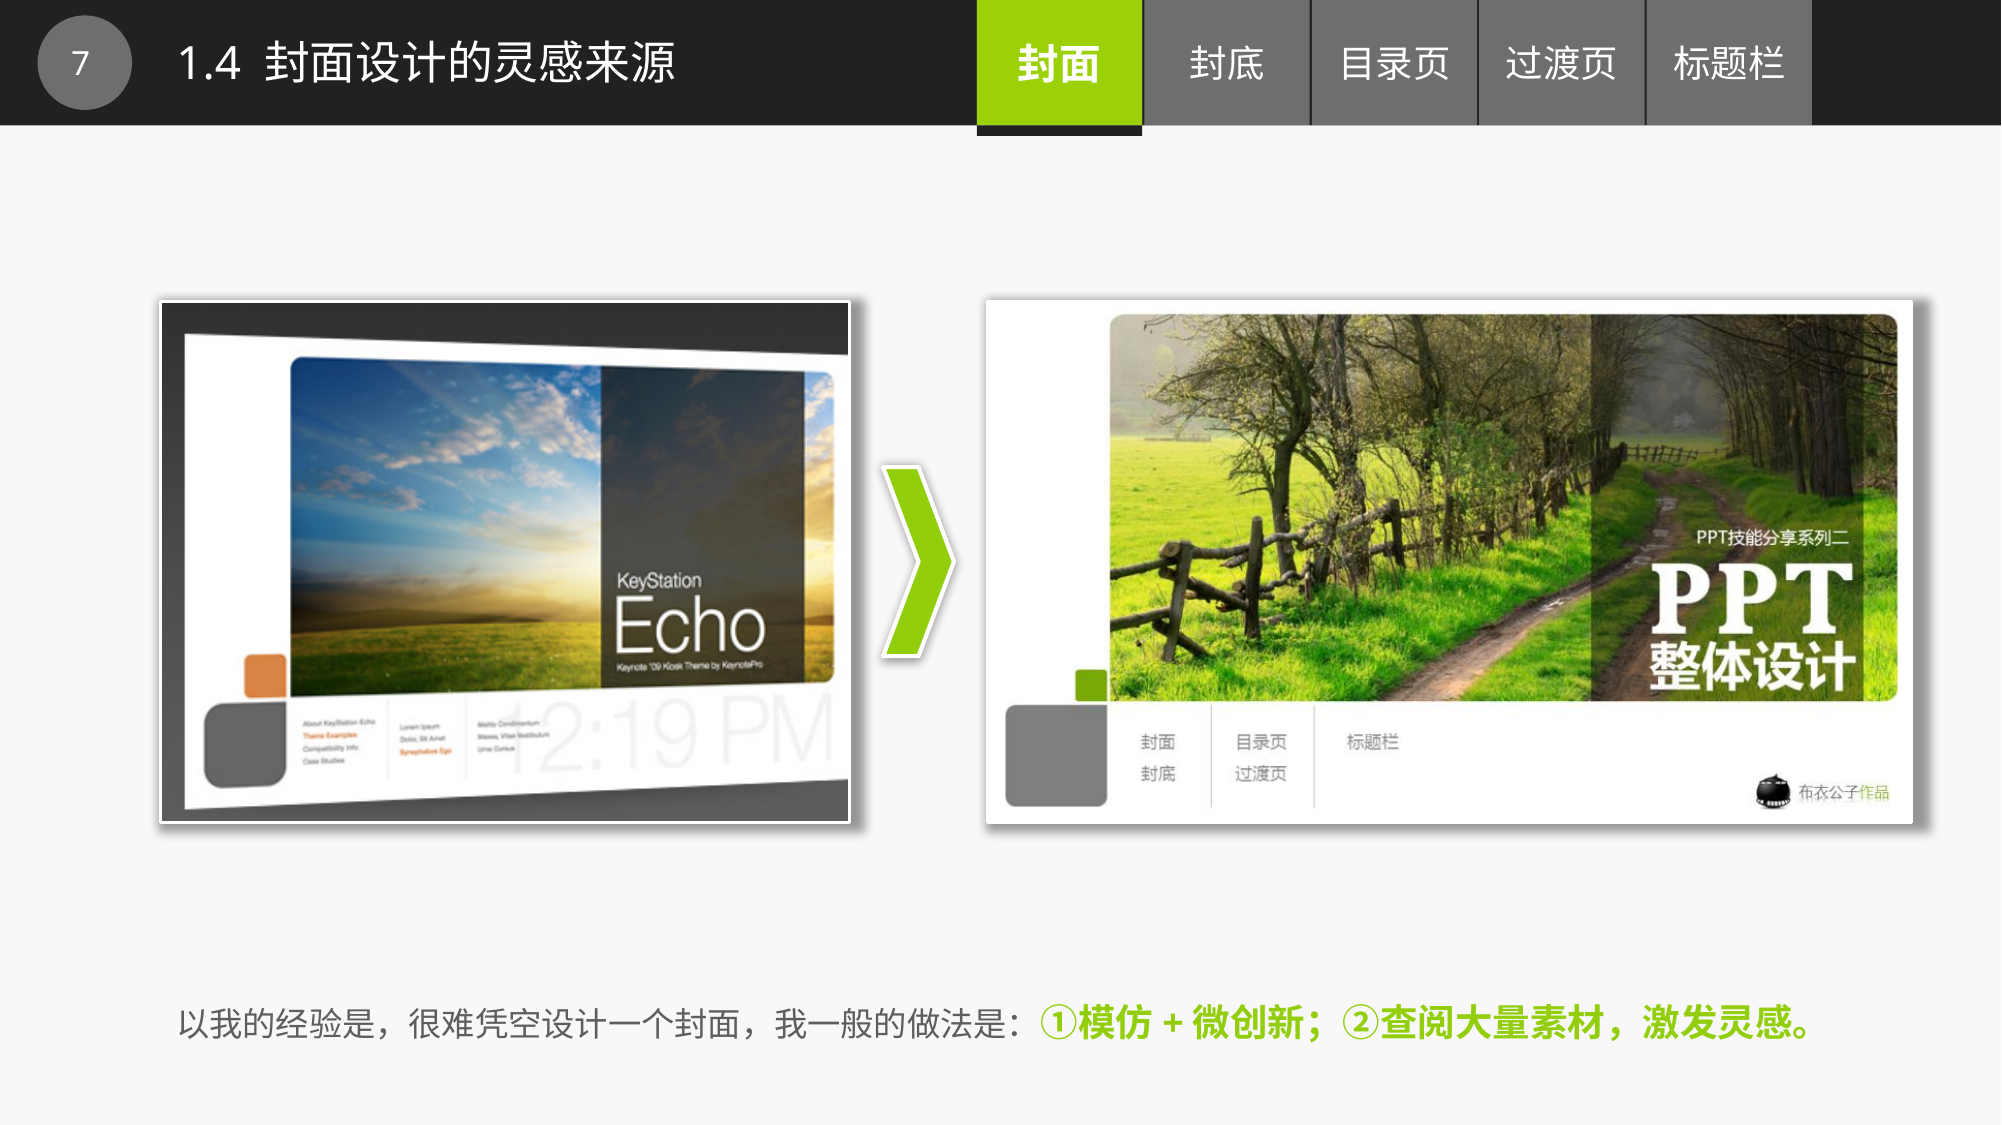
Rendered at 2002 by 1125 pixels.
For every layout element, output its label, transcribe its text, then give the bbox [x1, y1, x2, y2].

picture [161, 302, 849, 821]
text_box 1.4 封面设计的灵感来源 [161, 25, 977, 96]
text_box [881, 465, 956, 659]
picture [988, 302, 1911, 821]
text_box 以我的经验是，很难凭空设计一个封面，我一般的做法是：①模仿+微创新；②查阅大量素材，激发灵感。 [161, 978, 1964, 1052]
